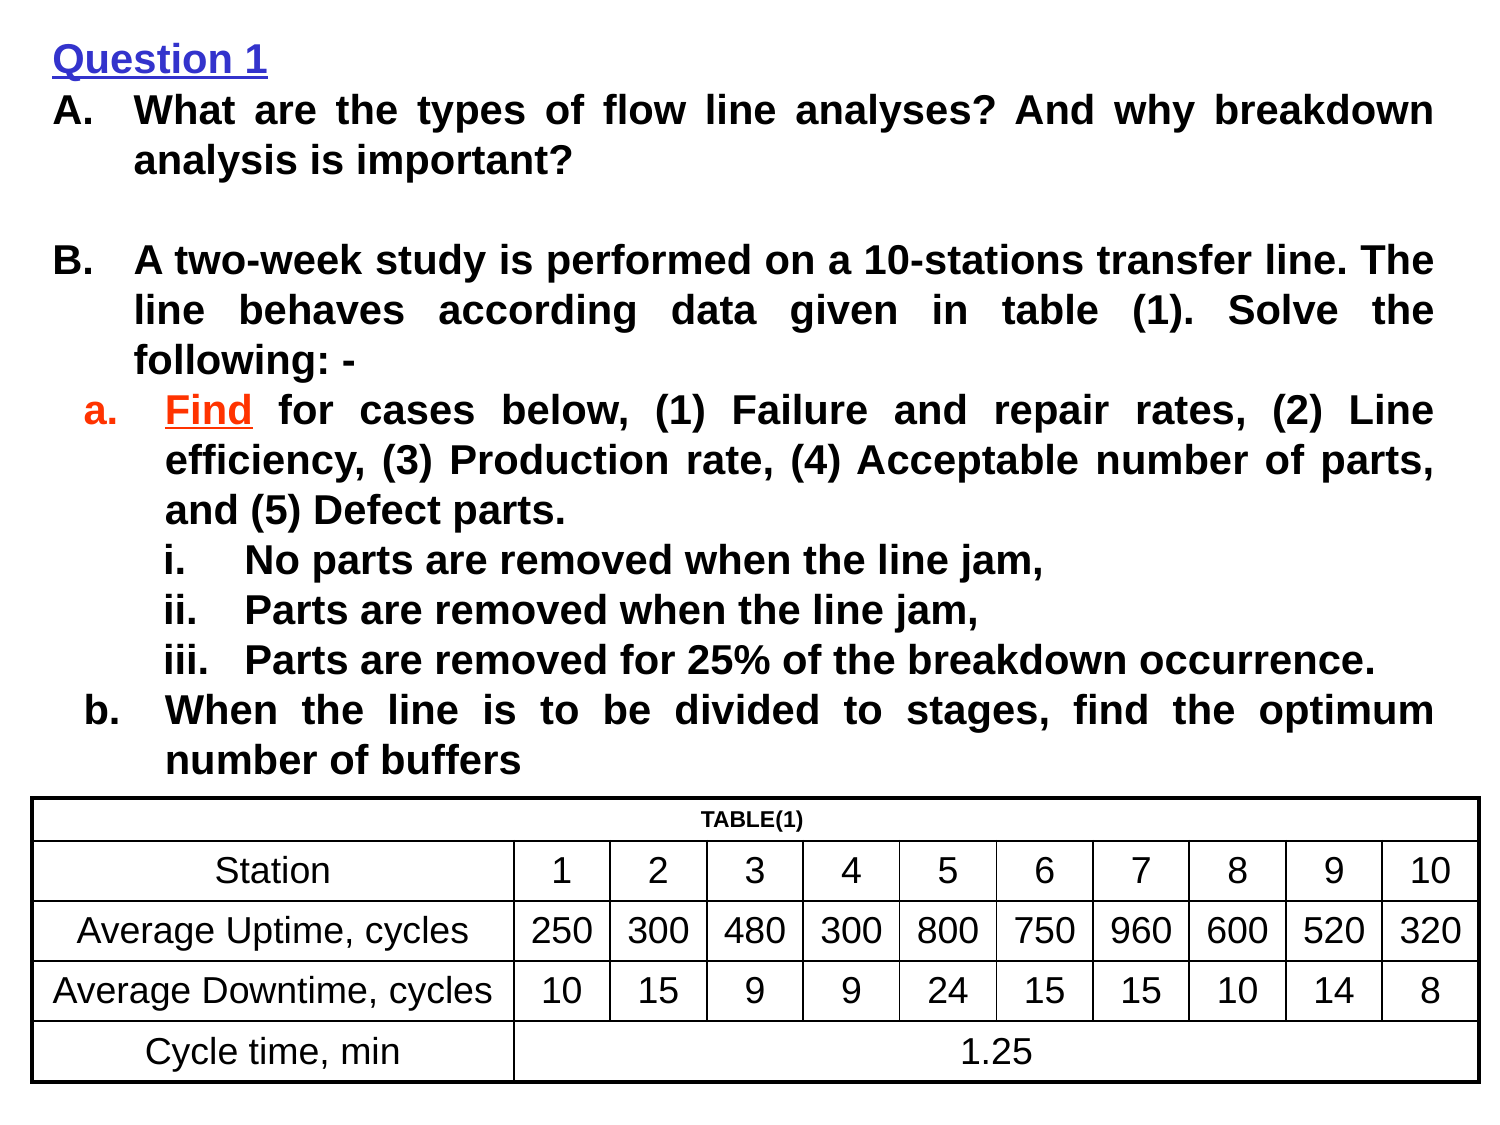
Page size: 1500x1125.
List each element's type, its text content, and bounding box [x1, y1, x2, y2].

table_cell 10 [1190, 962, 1285, 1020]
table_cell 250 [515, 902, 609, 960]
table_cell 600 [1190, 902, 1285, 960]
table_cell 15 [1094, 962, 1188, 1020]
table_cell 9 [1287, 842, 1381, 900]
table_cell 8 [1190, 842, 1285, 900]
table_cell 1.25 [515, 1022, 1477, 1080]
table_cell 3 [708, 842, 802, 900]
table_cell Station [34, 842, 513, 900]
table_cell 2 [611, 842, 706, 900]
table_cell 7 [1094, 842, 1188, 900]
table_cell 300 [611, 902, 706, 960]
table_cell 750 [997, 902, 1092, 960]
table_cell 800 [900, 902, 996, 960]
table_cell 14 [1287, 962, 1381, 1020]
table_cell 24 [900, 962, 996, 1020]
table_cell 9 [804, 962, 899, 1020]
table_cell 10 [1383, 842, 1477, 900]
table_cell 1 [515, 842, 609, 900]
table_cell 15 [997, 962, 1092, 1020]
table_cell 9 [708, 962, 802, 1020]
table_cell 960 [1094, 902, 1188, 960]
table_cell 480 [708, 902, 802, 960]
table_cell 15 [611, 962, 706, 1020]
text_box Question 1 What are the types of flow line analyses? And why breakdown analysis is important? A two-week study is performed on a 10-stations transfer line. The line behaves according data given in table (1). Solve the following: - Find for cases below, (1) Failure and repair rates, (2) Line efficiency, (3) Production rate, (4) Acceptable number of parts, and (5) Defect parts. No parts are removed when the line jam, Parts are removed when the line jam, Parts are removed for 25% of the breakdown occurrence. When the line is to be divided to stages, find the optimum number of buffers [37, 24, 1450, 790]
table_cell 10 [515, 962, 609, 1020]
table_cell 300 [804, 902, 899, 960]
table_cell 5 [900, 842, 996, 900]
table_cell Average Downtime, cycles [34, 962, 513, 1020]
table_cell Average Uptime, cycles [34, 902, 513, 960]
table_header (1)TABLE [34, 800, 1477, 840]
table_cell Cycle time, min [34, 1022, 513, 1080]
table_cell 4 [804, 842, 899, 900]
table_cell 8 [1383, 962, 1477, 1020]
table_cell 320 [1383, 902, 1477, 960]
table_cell 6 [997, 842, 1092, 900]
table_cell 520 [1287, 902, 1381, 960]
